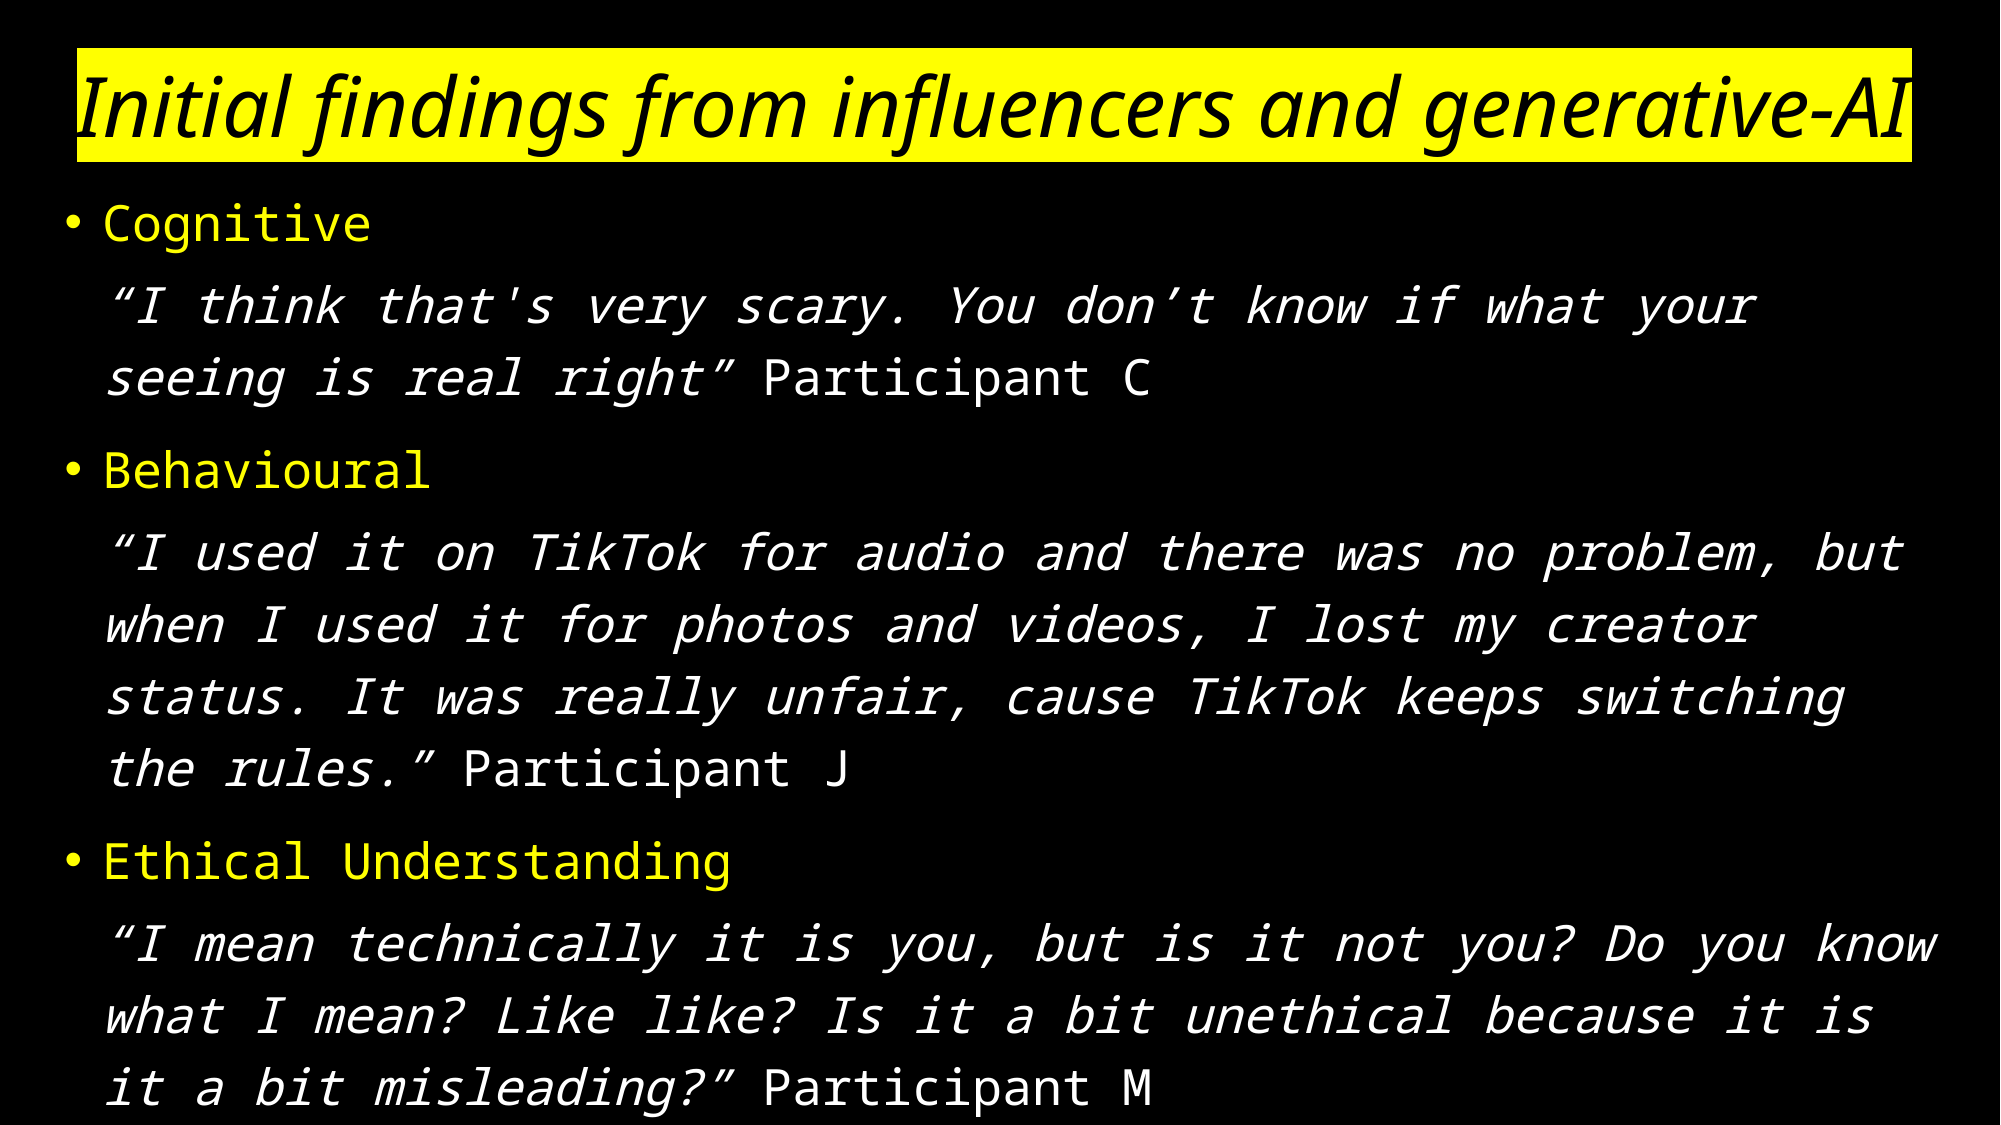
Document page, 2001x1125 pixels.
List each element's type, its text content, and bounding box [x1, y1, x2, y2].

list Cognitive “I think that's very scary. You don’t know if what your seeing is real right” Participant C Behavioural “I used it on TikTok for audio and there was no problem, but when I used it for photos and videos, I lost my creator status. It was really unfair, cause TikTok keeps switching the rules.” Participant J Ethical Understanding “I mean technically it is you, but is it not you? Do you know what I mean? Like like? Is it a bit unethical because it is it a bit misleading?” Participant M [49, 171, 1951, 1125]
title Initial findings from influencers and generative-AI [61, 14, 1963, 162]
